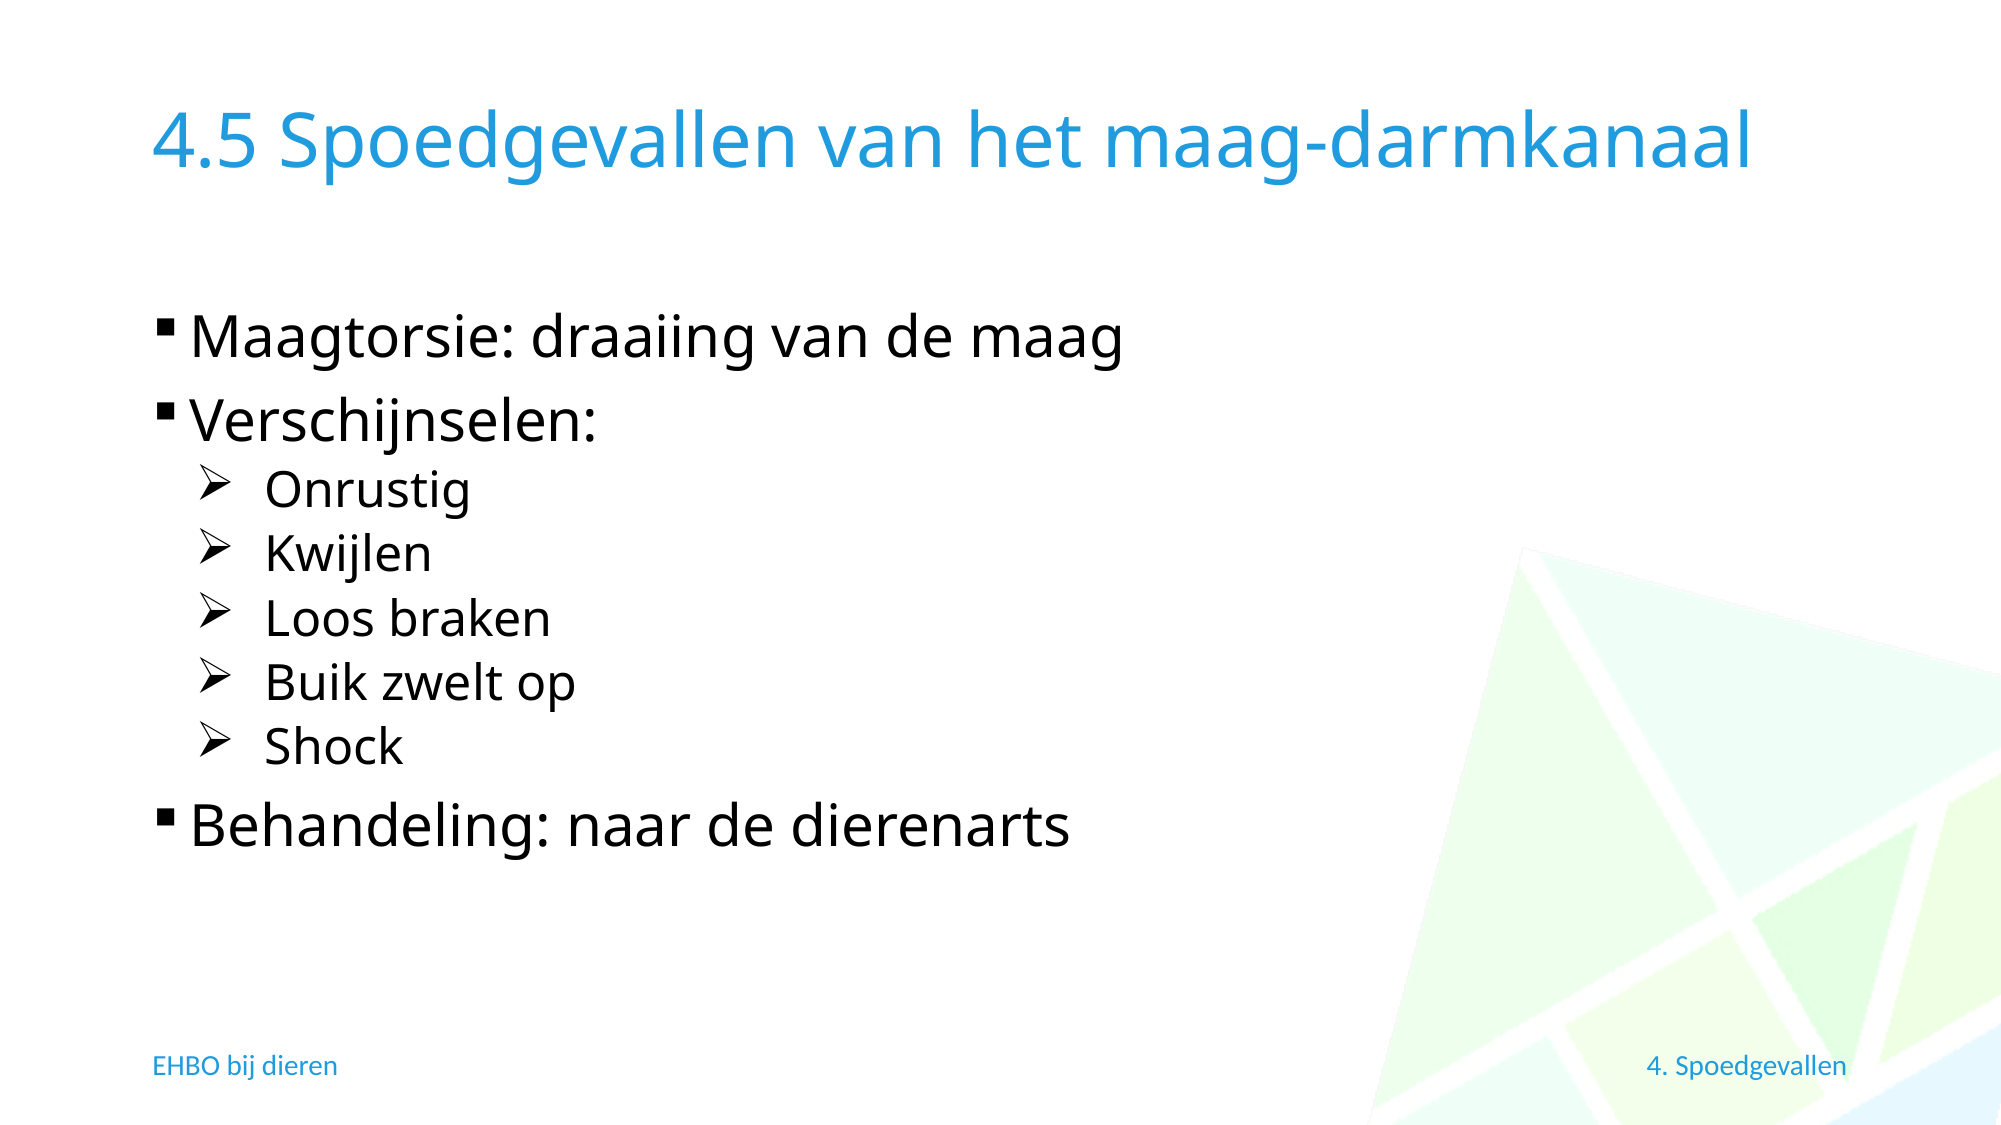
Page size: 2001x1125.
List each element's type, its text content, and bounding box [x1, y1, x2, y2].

list EHBO bij dieren [137, 1042, 588, 1103]
title 4.5 Spoedgevallen van het maag-darmkanaal [137, 59, 1863, 227]
list 4. Spoedgevallen [1412, 1042, 1863, 1103]
list Maagtorsie: draaiing van de maag Verschijnselen: Onrustig Kwijlen Loos braken Buik zwelt op Shock Behandeling: naar de dierenarts [137, 299, 1863, 1014]
